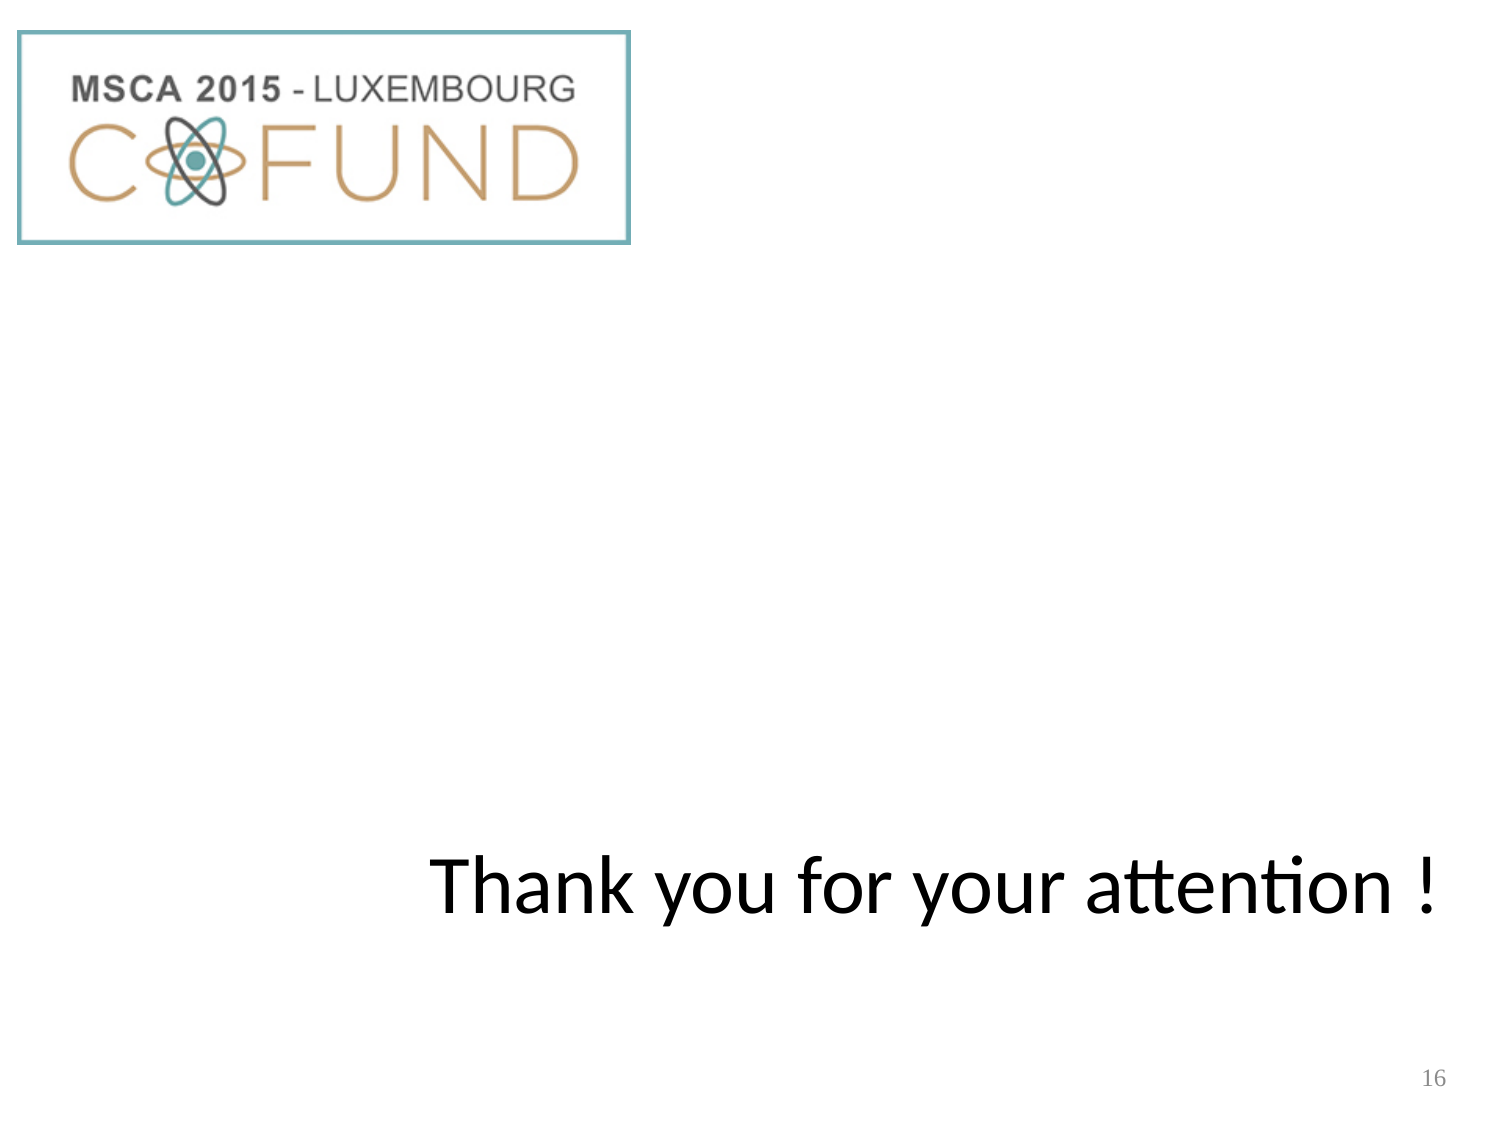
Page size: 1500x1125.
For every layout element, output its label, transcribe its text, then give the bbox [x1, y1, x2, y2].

footer 16 [986, 1046, 1462, 1107]
text_box Thank you for your attention ! [415, 822, 1456, 938]
picture [17, 30, 631, 246]
